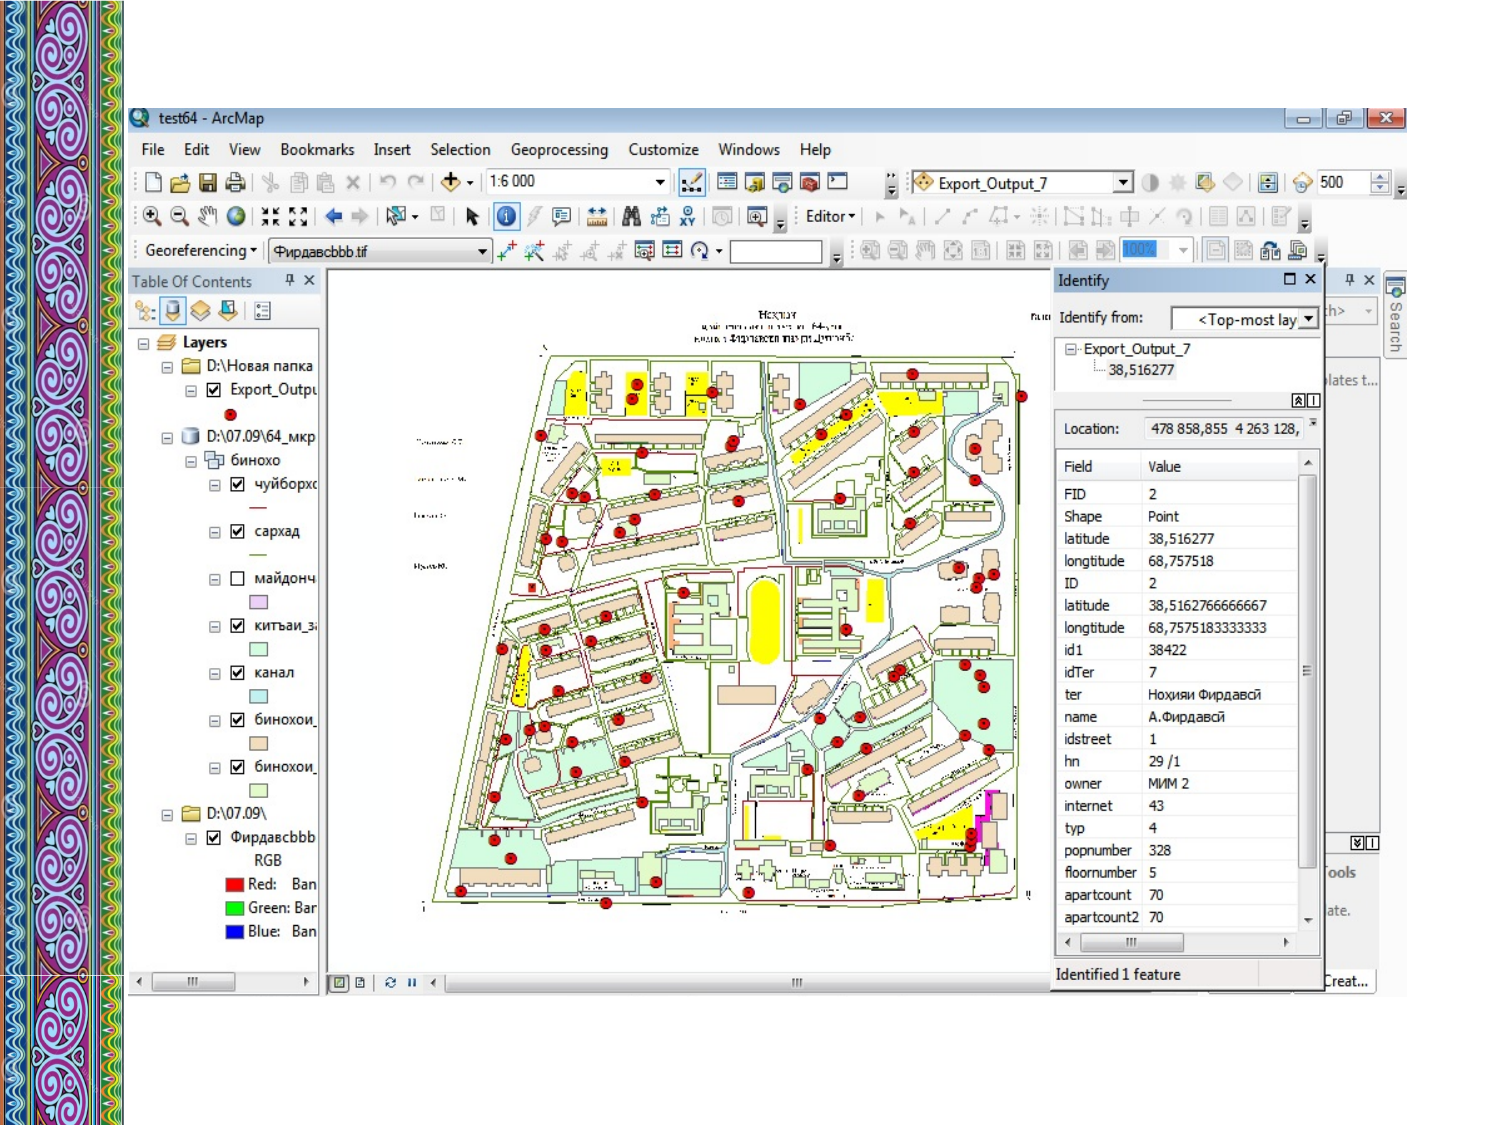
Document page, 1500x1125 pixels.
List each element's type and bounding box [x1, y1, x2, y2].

text_box [0, 0, 125, 1125]
list [129, 108, 1407, 997]
